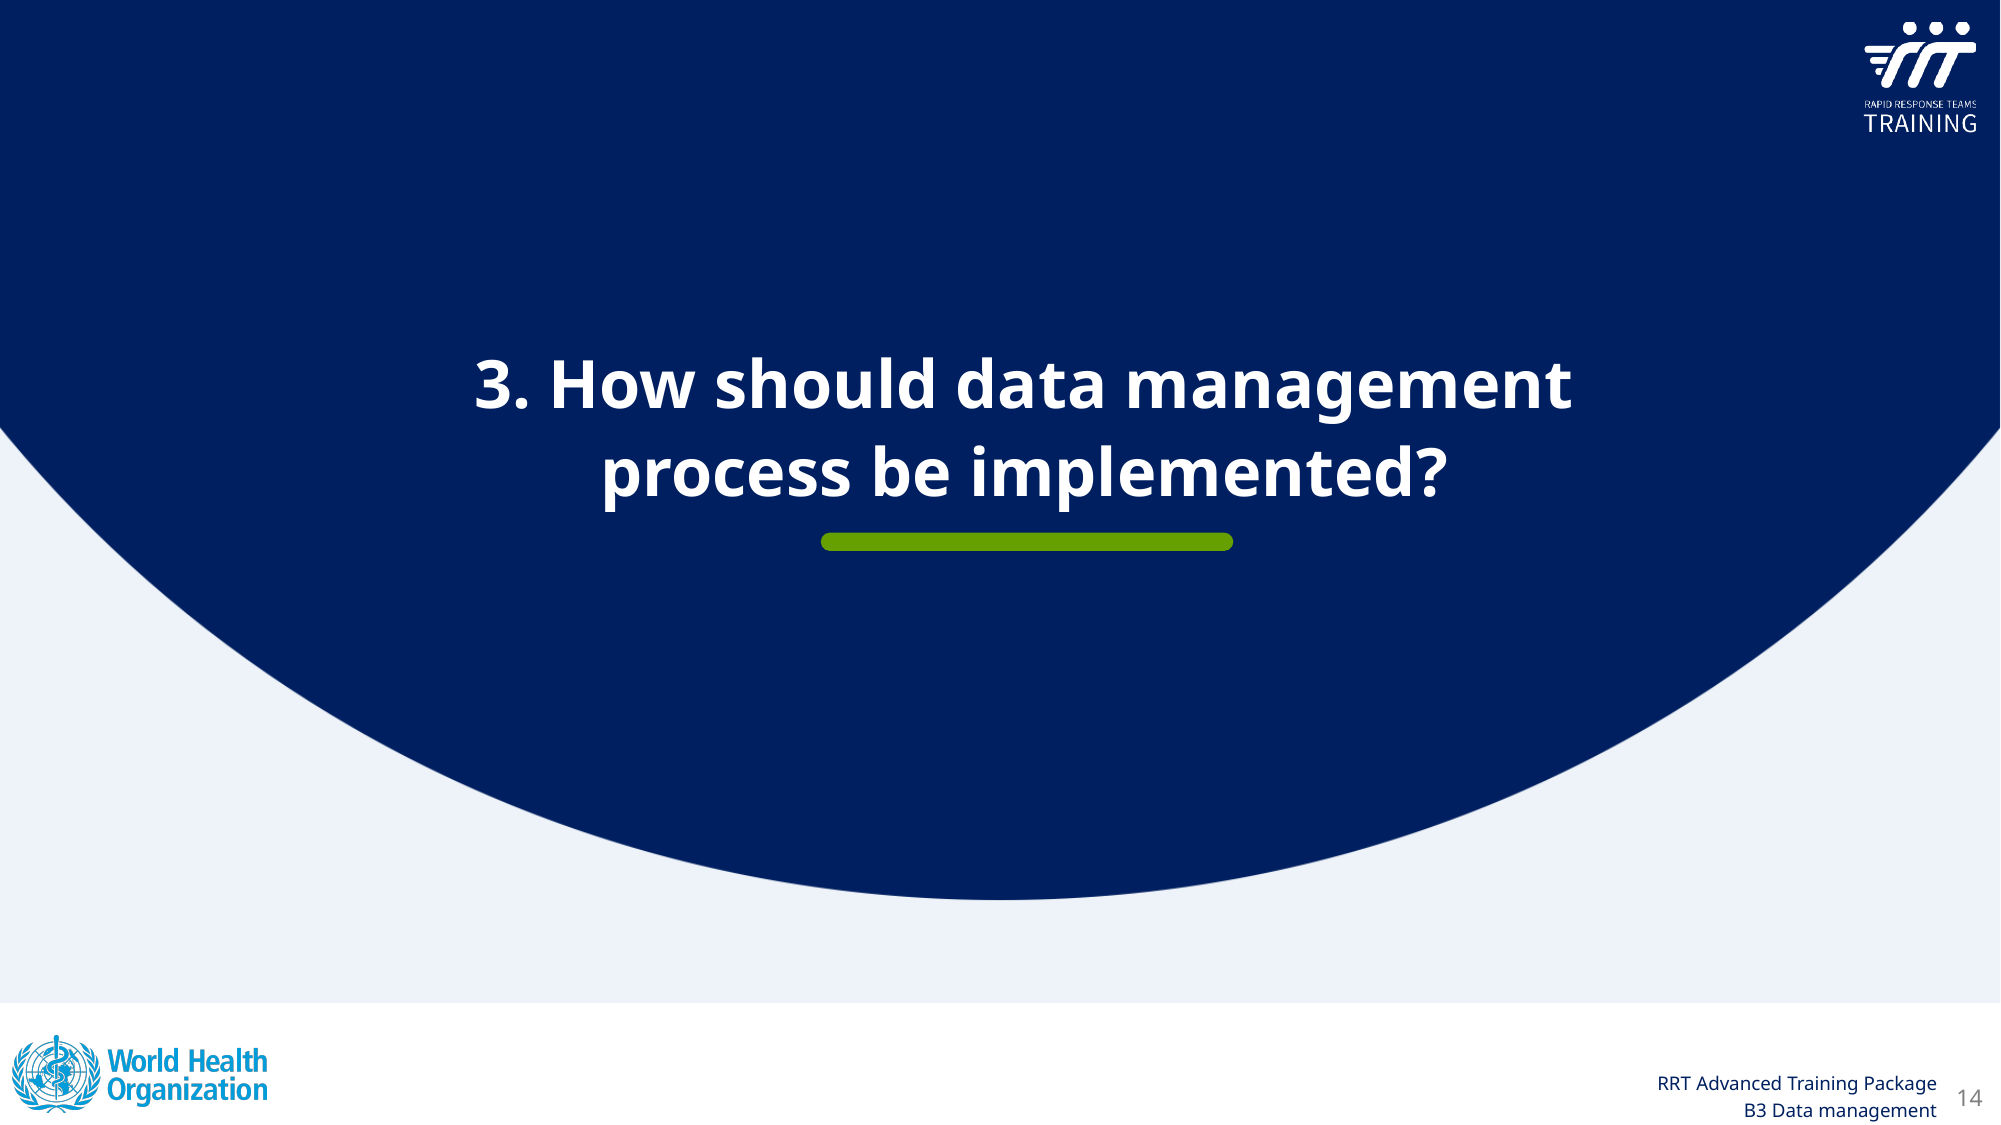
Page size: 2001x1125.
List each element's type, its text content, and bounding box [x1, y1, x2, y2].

list 3. How should data management process be implemented? [412, 295, 1637, 549]
picture [12, 1035, 267, 1113]
picture [0, 0, 2001, 1003]
picture [58, 1050, 64, 1058]
picture [12, 1083, 48, 1113]
